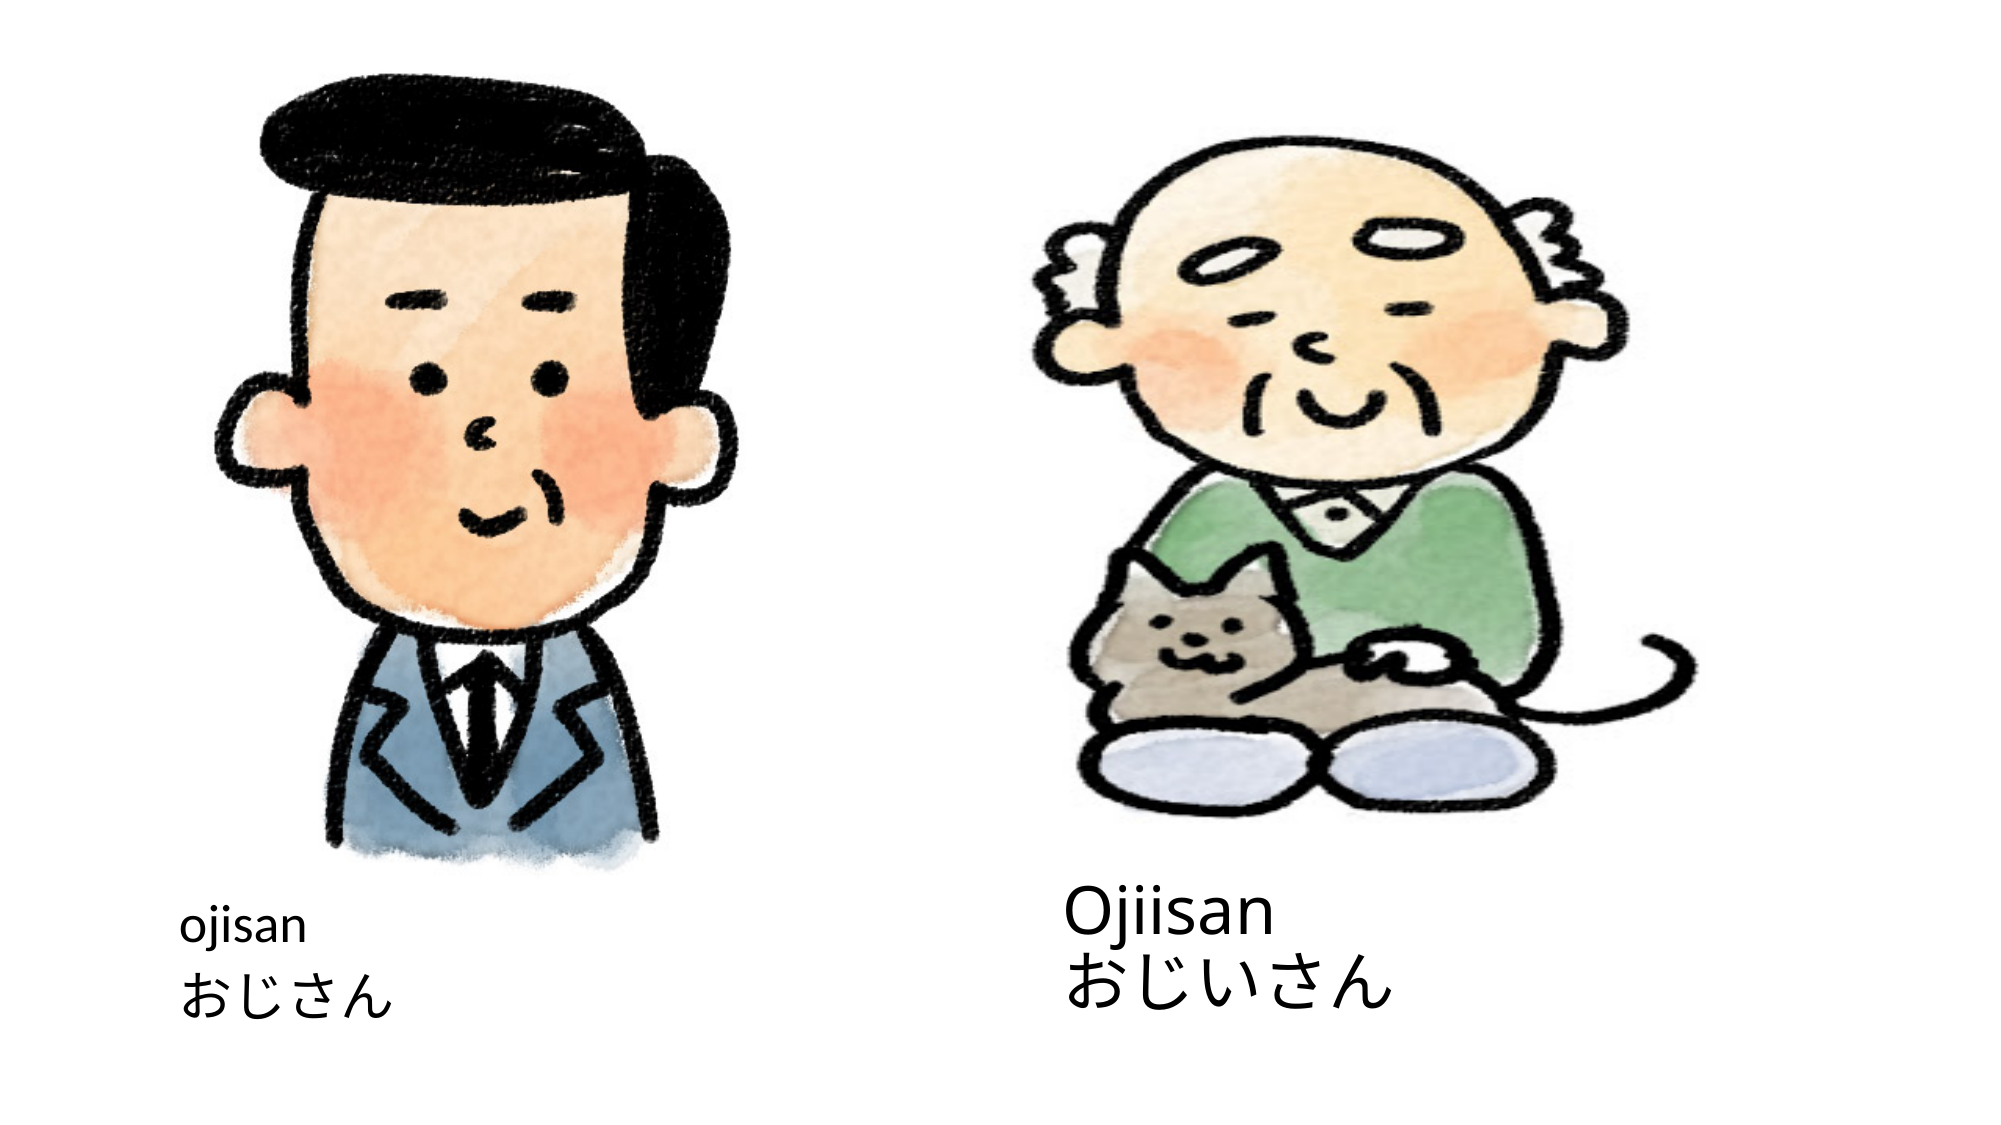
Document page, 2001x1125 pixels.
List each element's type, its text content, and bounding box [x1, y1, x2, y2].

title Ojiisan おじいさん [1047, 836, 1693, 1028]
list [971, 111, 1734, 836]
picture [182, 49, 764, 897]
list ojisan おじさん [163, 845, 783, 1036]
